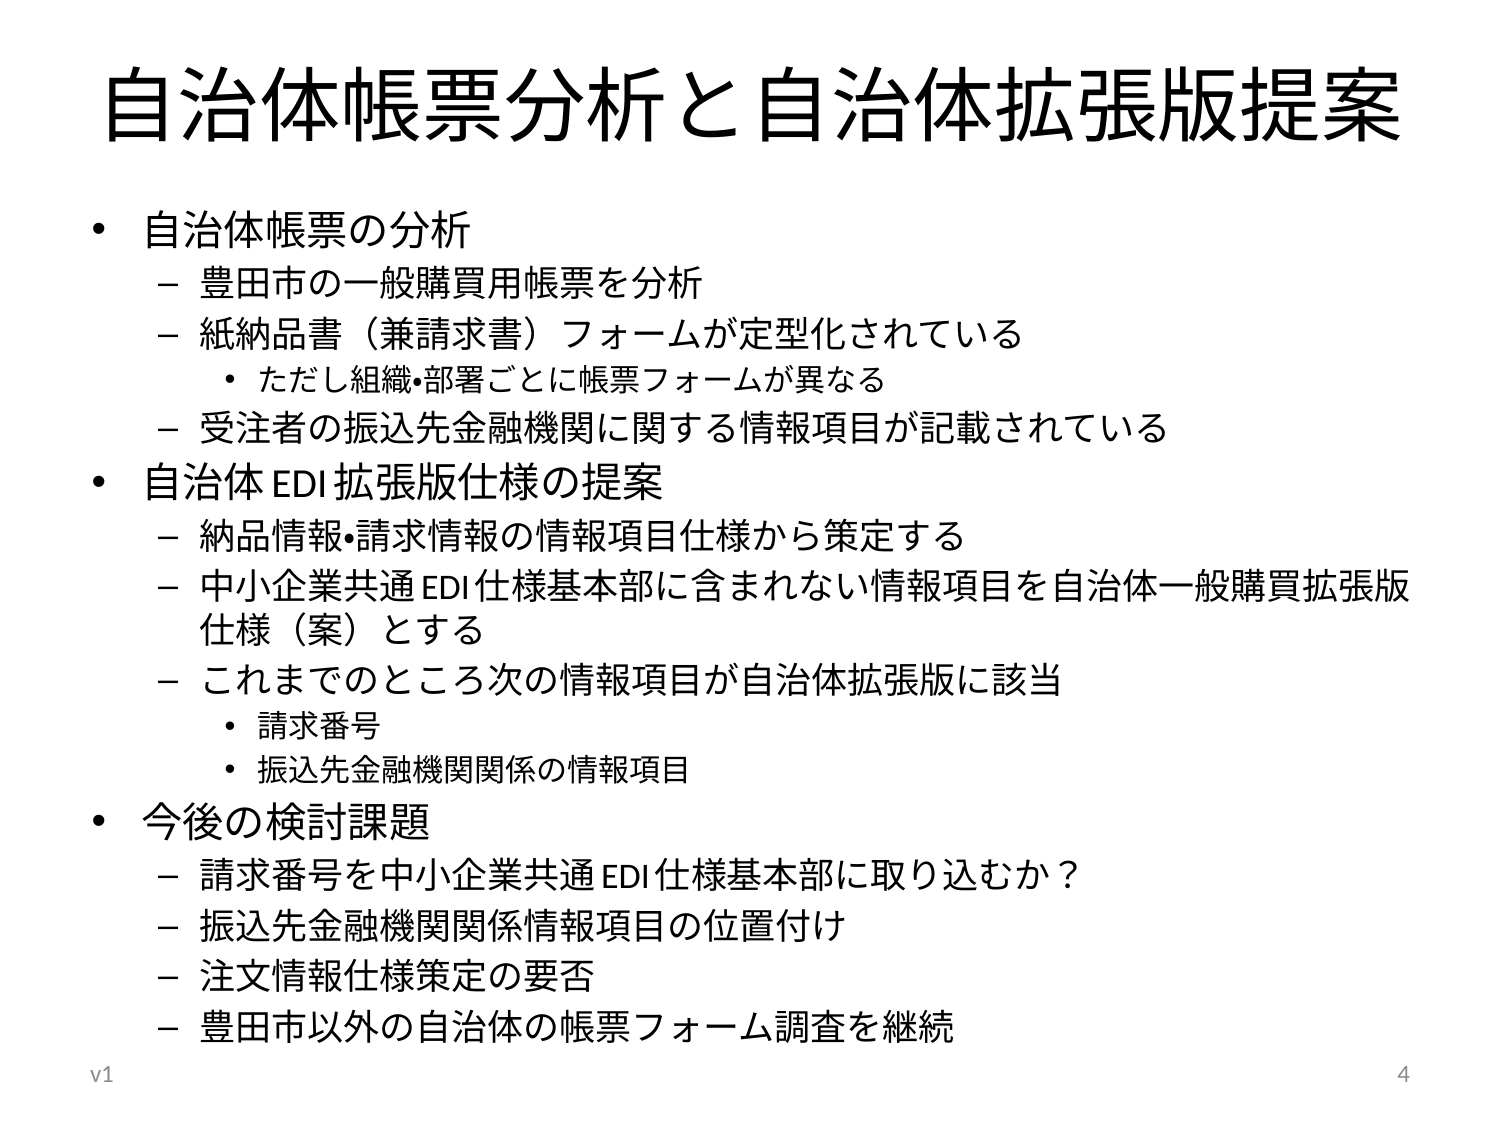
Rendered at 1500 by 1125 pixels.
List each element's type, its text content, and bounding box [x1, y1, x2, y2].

list 自治体帳票の分析 豊田市の一般購買用帳票を分析 紙納品書（兼請求書）フォームが定型化されている ただし組織・部署ごとに帳票フォームが異なる 受注者の振込先金融機関に関する情報項目が記載されている 自治体EDI拡張版仕様の提案 納品情報・請求情報の情報項目仕様から策定する 中小企業共通EDI仕様基本部に含まれない情報項目を自治体一般購買拡張版仕様（案）とする これまでのところ次の情報項目が自治体拡張版に該当 請求番号 振込先金融機関関係の情報項目 今後の検討課題 請求番号を中小企業共通EDI仕様基本部に取り込むか？ 振込先金融機関関係情報項目の位置付け 注文情報仕様策定の要否 豊田市以外の自治体の帳票フォーム調査を継続 [76, 196, 1427, 1059]
slide_number v1 [75, 1042, 425, 1103]
slide_number 4 [1074, 1042, 1425, 1103]
title 自治体帳票分析と自治体拡張版提案 [75, 45, 1425, 161]
